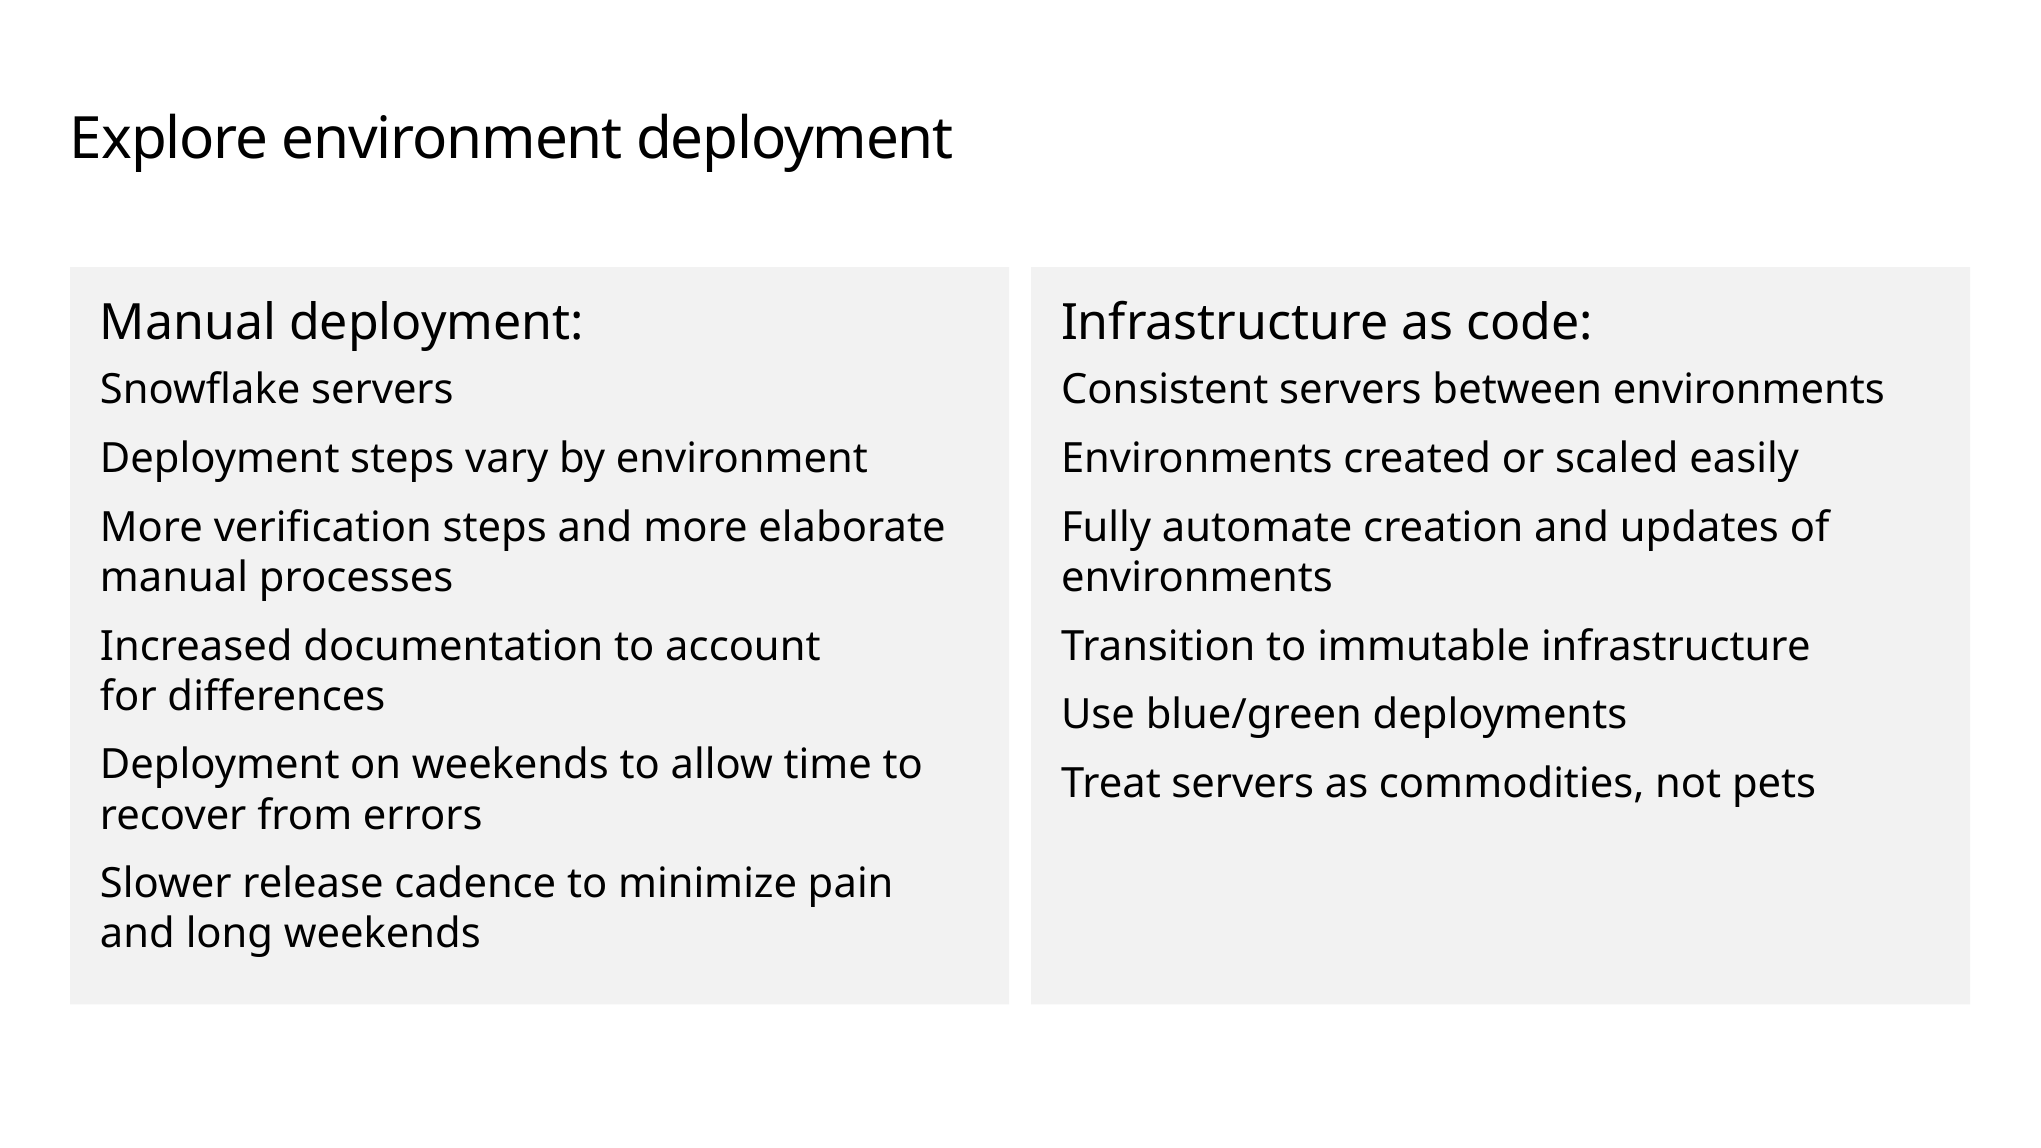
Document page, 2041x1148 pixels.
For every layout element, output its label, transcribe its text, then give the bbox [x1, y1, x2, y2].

title Explore environment deployment [70, 103, 1969, 172]
text_box Manual deployment: Snowflake servers Deployment steps vary by environment More verification steps and more elaborate manual processes Increased documentation to account for differences Deployment on weekends to allow time to recover from errors Slower release cadence to minimize pain and long weekends [70, 267, 1010, 1005]
text_box Infrastructure as code: Consistent servers between environments Environments created or scaled easily Fully automate creation and updates of environments Transition to immutable infrastructure Use blue/green deployments Treat servers as commodities, not pets [1031, 267, 1971, 1005]
